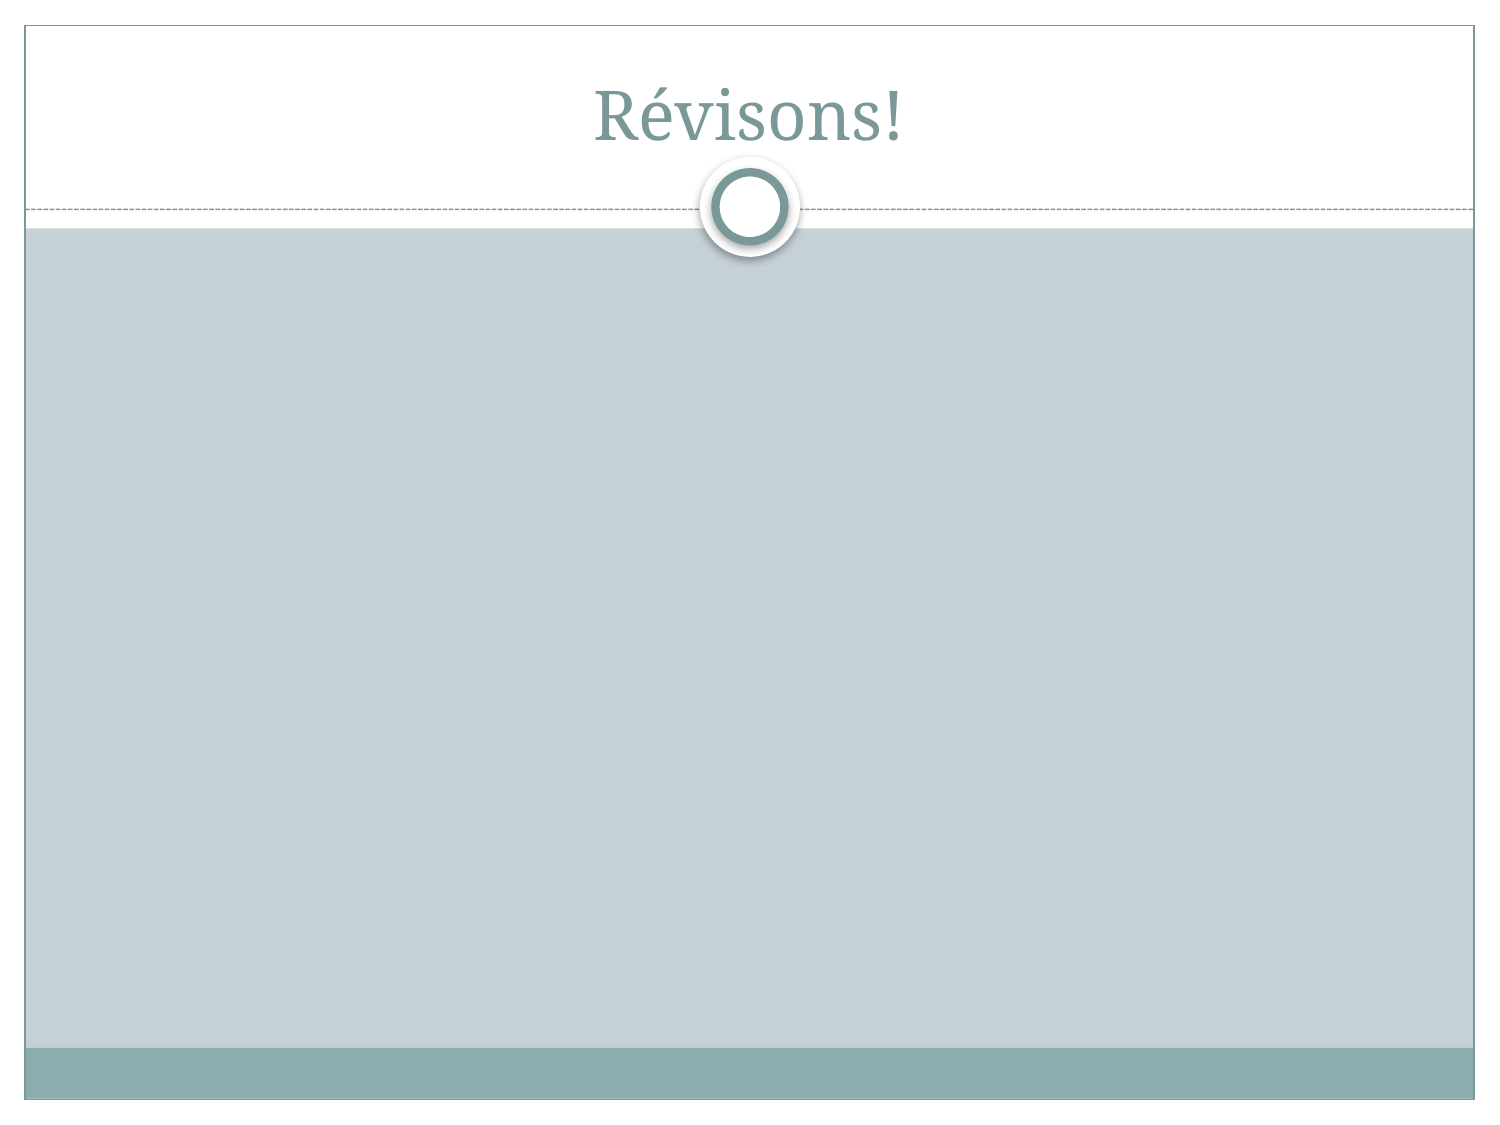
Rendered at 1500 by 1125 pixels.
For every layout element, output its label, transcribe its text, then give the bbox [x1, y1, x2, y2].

title Révisons! [49, 37, 1450, 162]
